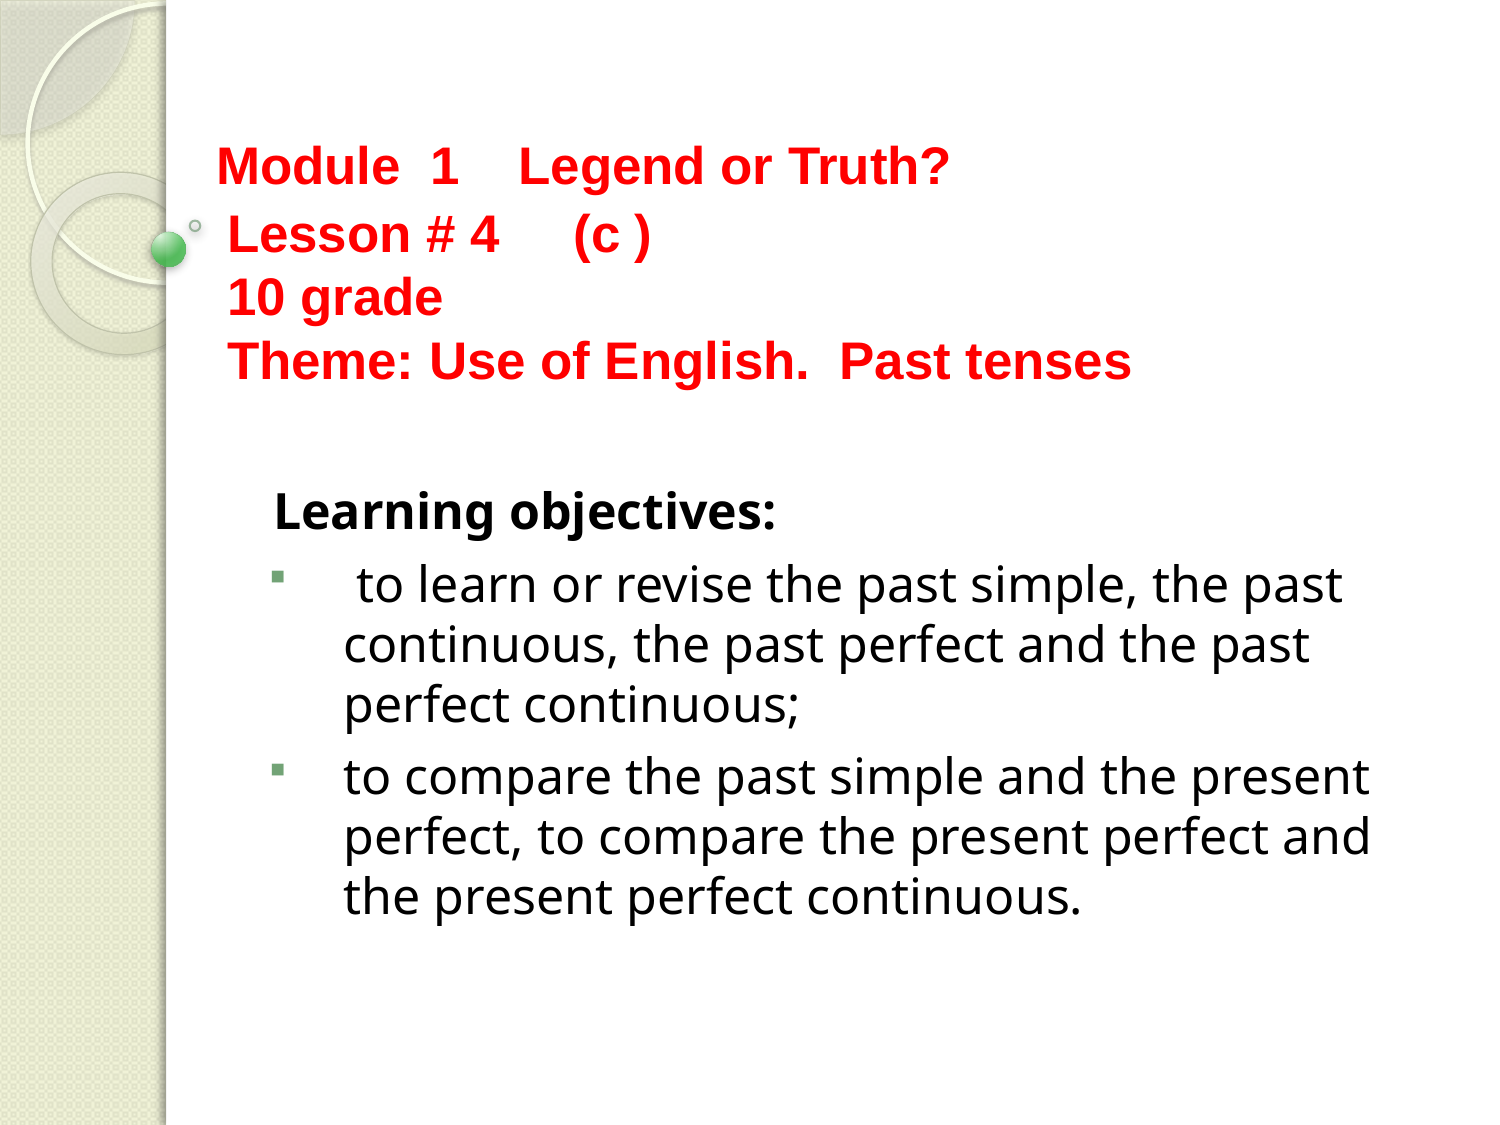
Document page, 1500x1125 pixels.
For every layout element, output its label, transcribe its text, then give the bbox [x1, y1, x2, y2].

subtitle Learning objectives: to learn or revise the past simple, the past continuous, the past perfect and the past perfect continuous; to compare the past simple and the present perfect, to compare the present perfect and the present perfect continuous. [253, 479, 1418, 1035]
title Module 1 Legend or Truth? Lesson # 4 (c ) 10 grade Theme: Use of English. Past tenses [183, 101, 1331, 398]
